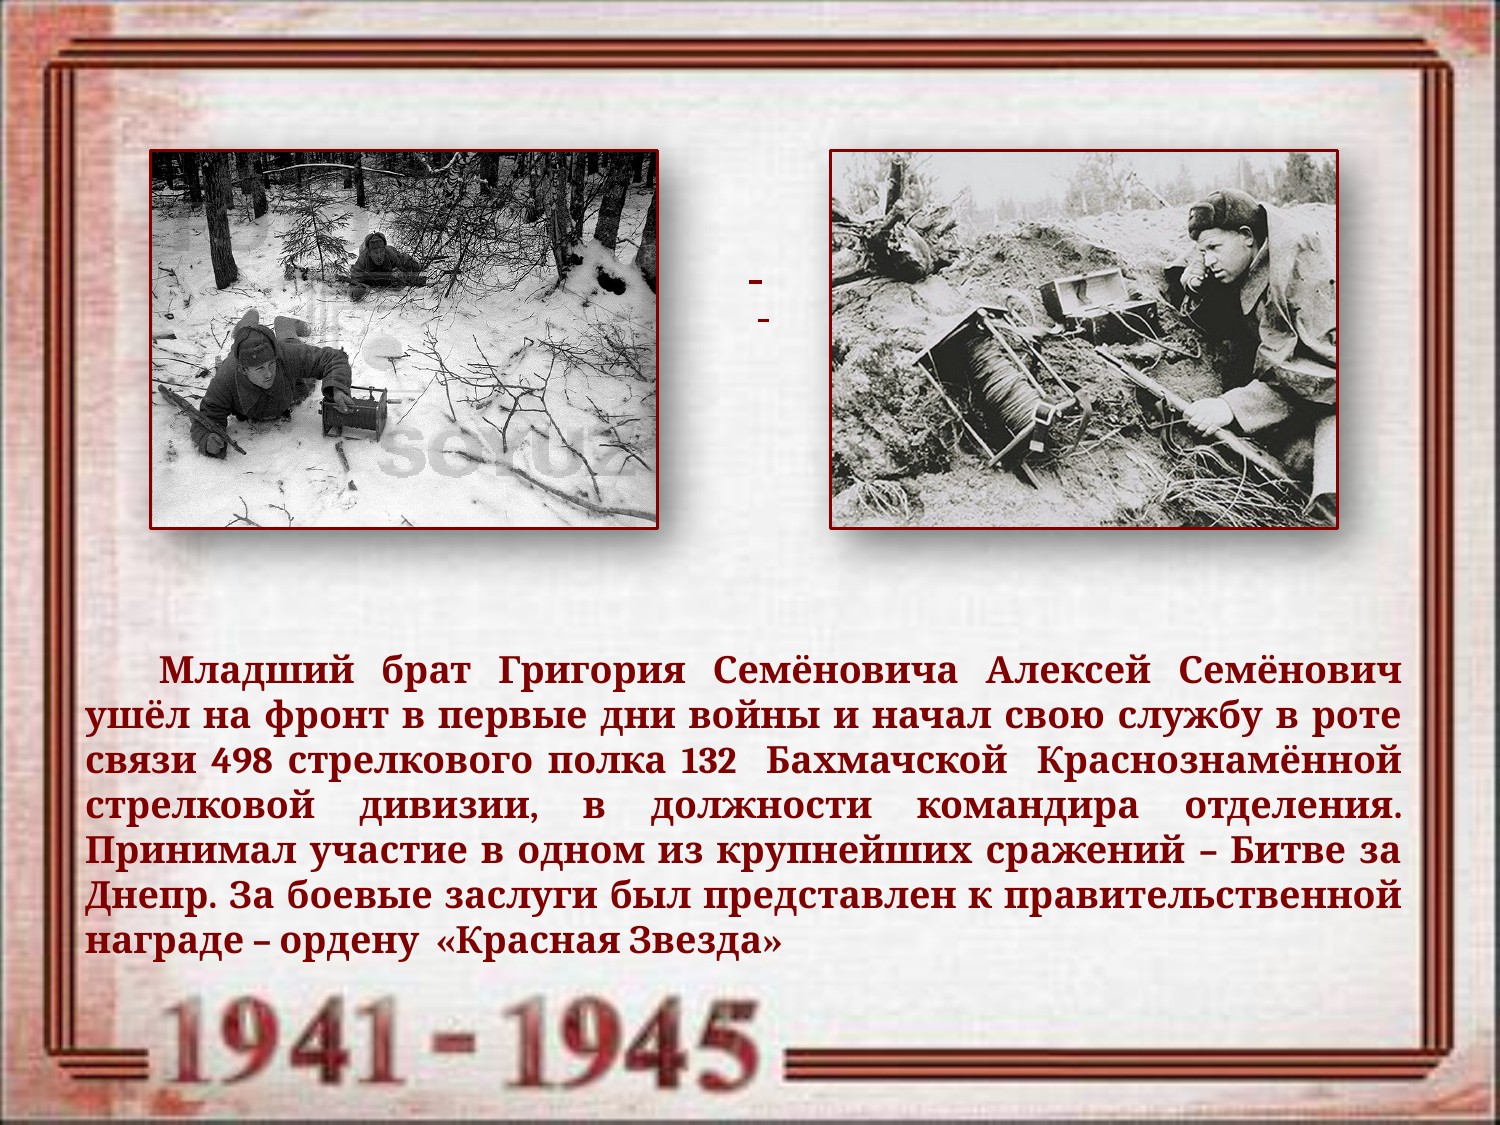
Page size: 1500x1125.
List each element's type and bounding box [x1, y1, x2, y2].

picture [831, 152, 1337, 528]
picture [152, 152, 657, 528]
list [0, 0, 1500, 1125]
